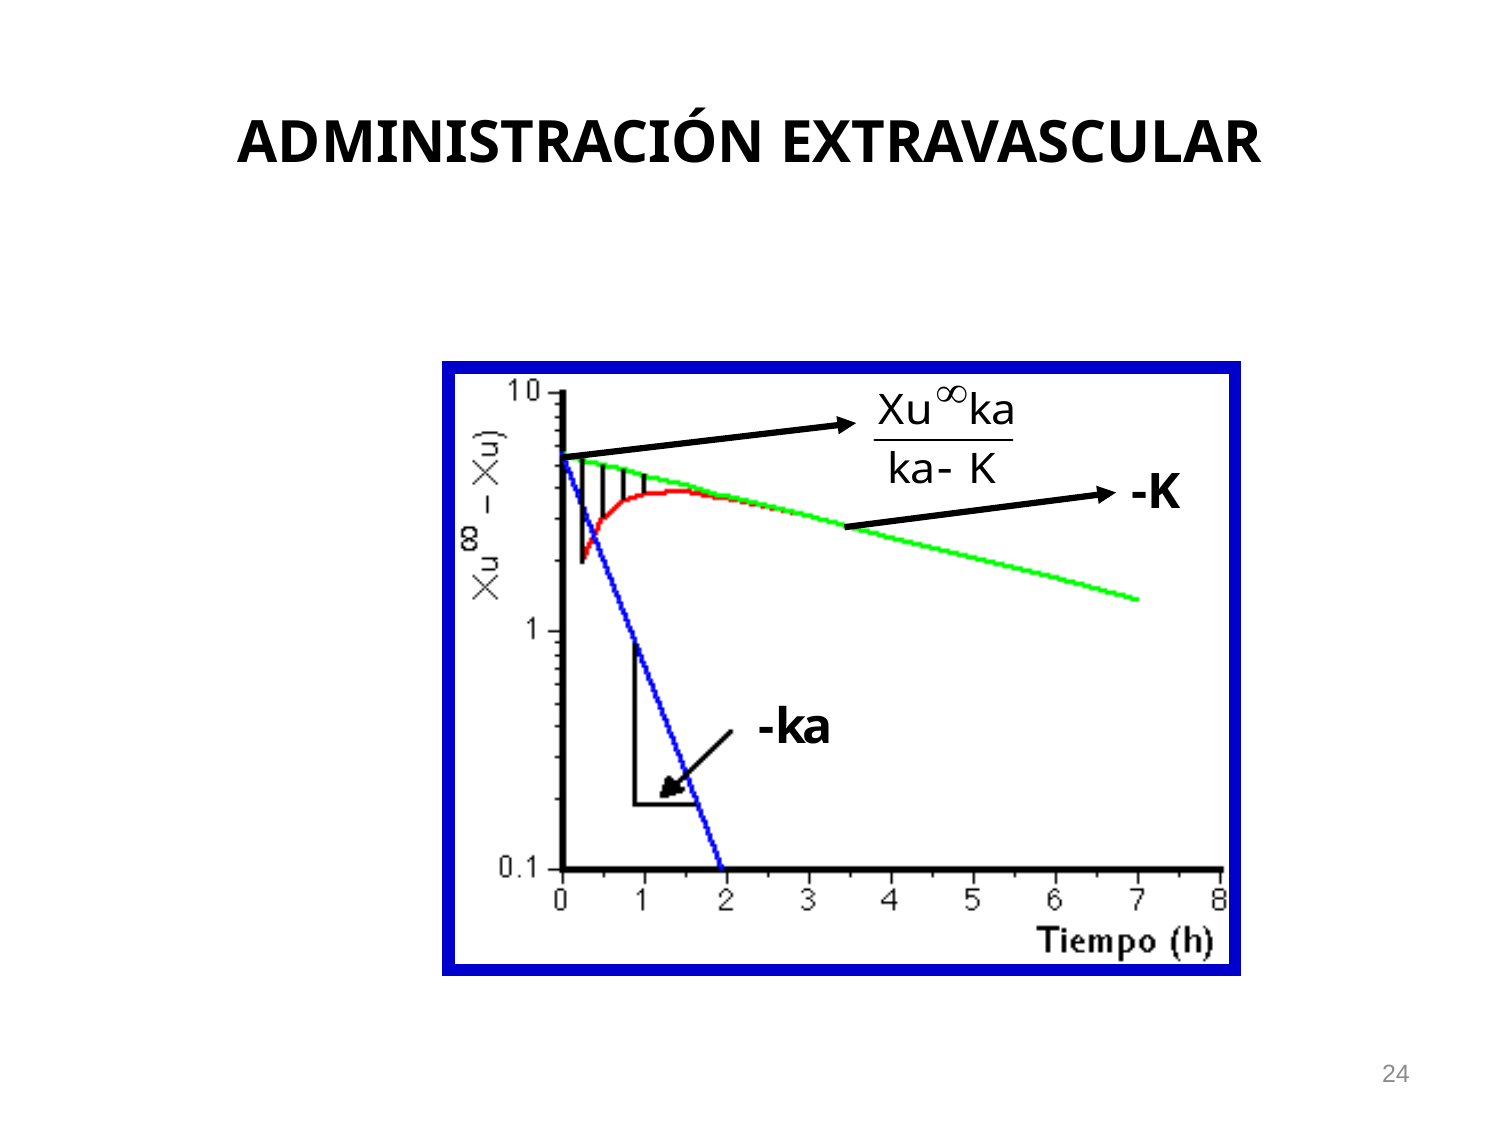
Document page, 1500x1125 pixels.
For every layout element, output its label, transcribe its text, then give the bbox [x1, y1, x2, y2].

picture [454, 373, 1229, 964]
title ADMINISTRACIÓN EXTRAVASCULAR [74, 44, 1426, 233]
slide_number 24 [1074, 1042, 1425, 1103]
